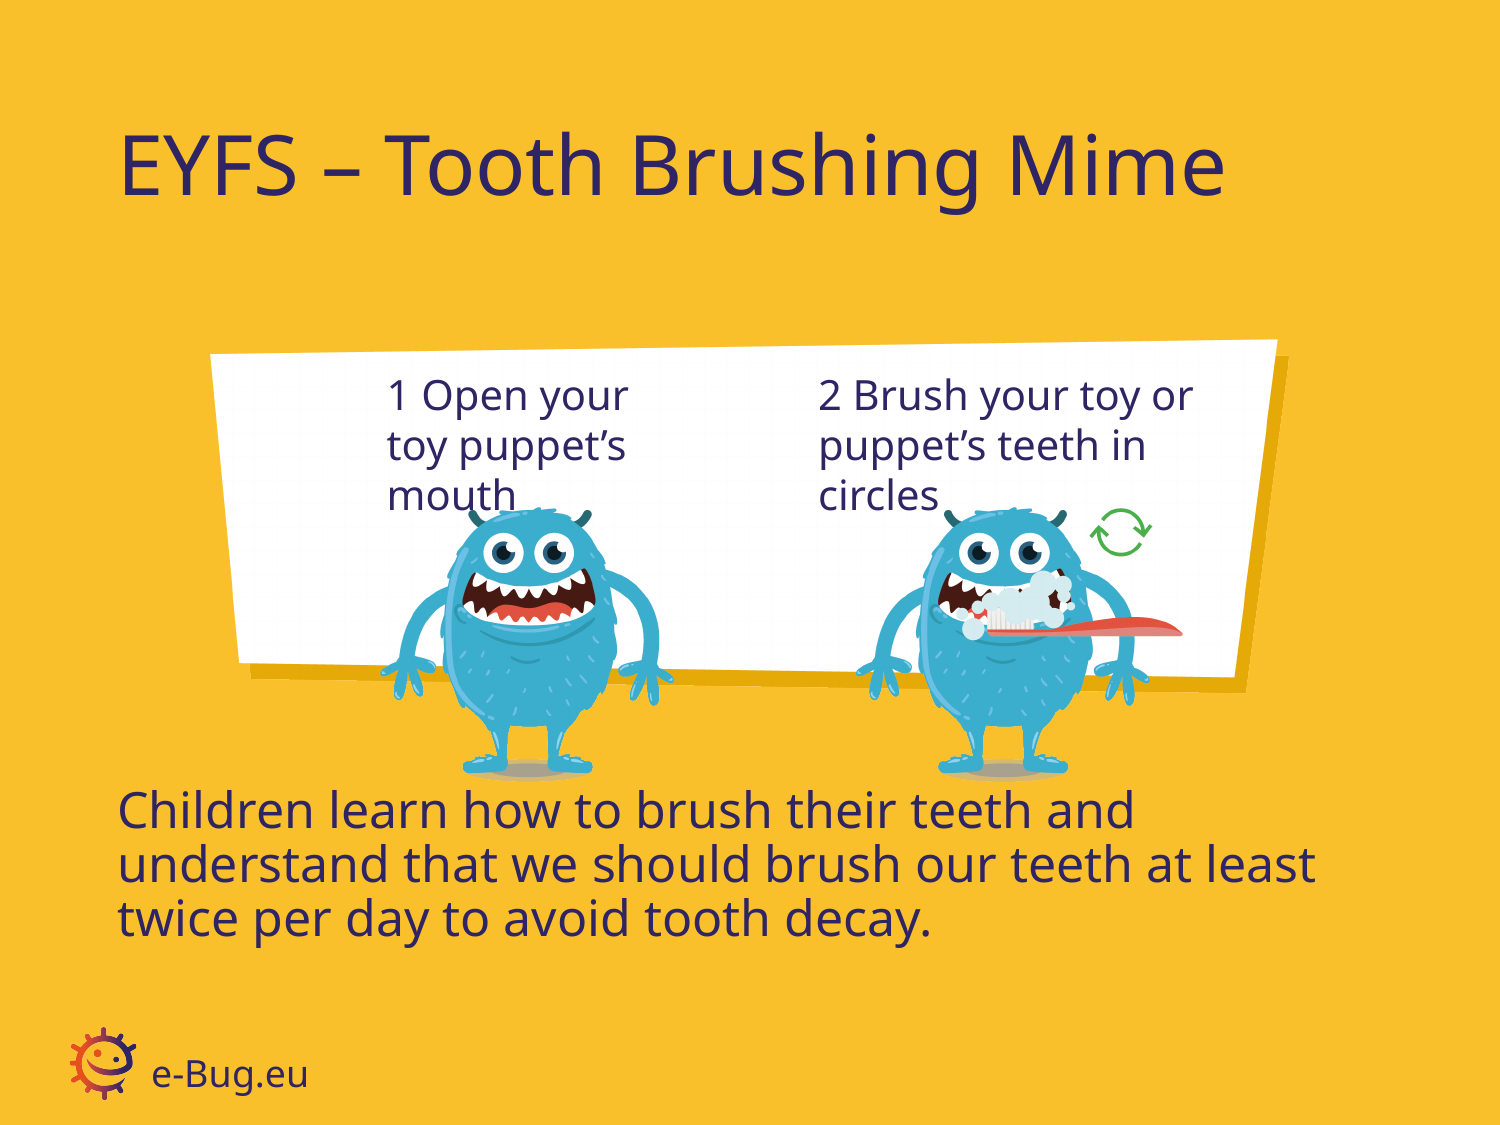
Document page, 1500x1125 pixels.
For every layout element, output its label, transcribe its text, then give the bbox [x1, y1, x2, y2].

footer e-Bug.eu [136, 1042, 643, 1103]
title EYFS – Tooth Brushing Mime [102, 0, 1397, 222]
picture [69, 1027, 137, 1103]
picture [210, 339, 1289, 786]
list Children learn how to brush their teeth and understand that we should brush our teeth at least twice per day to avoid tooth decay. [102, 777, 1397, 999]
